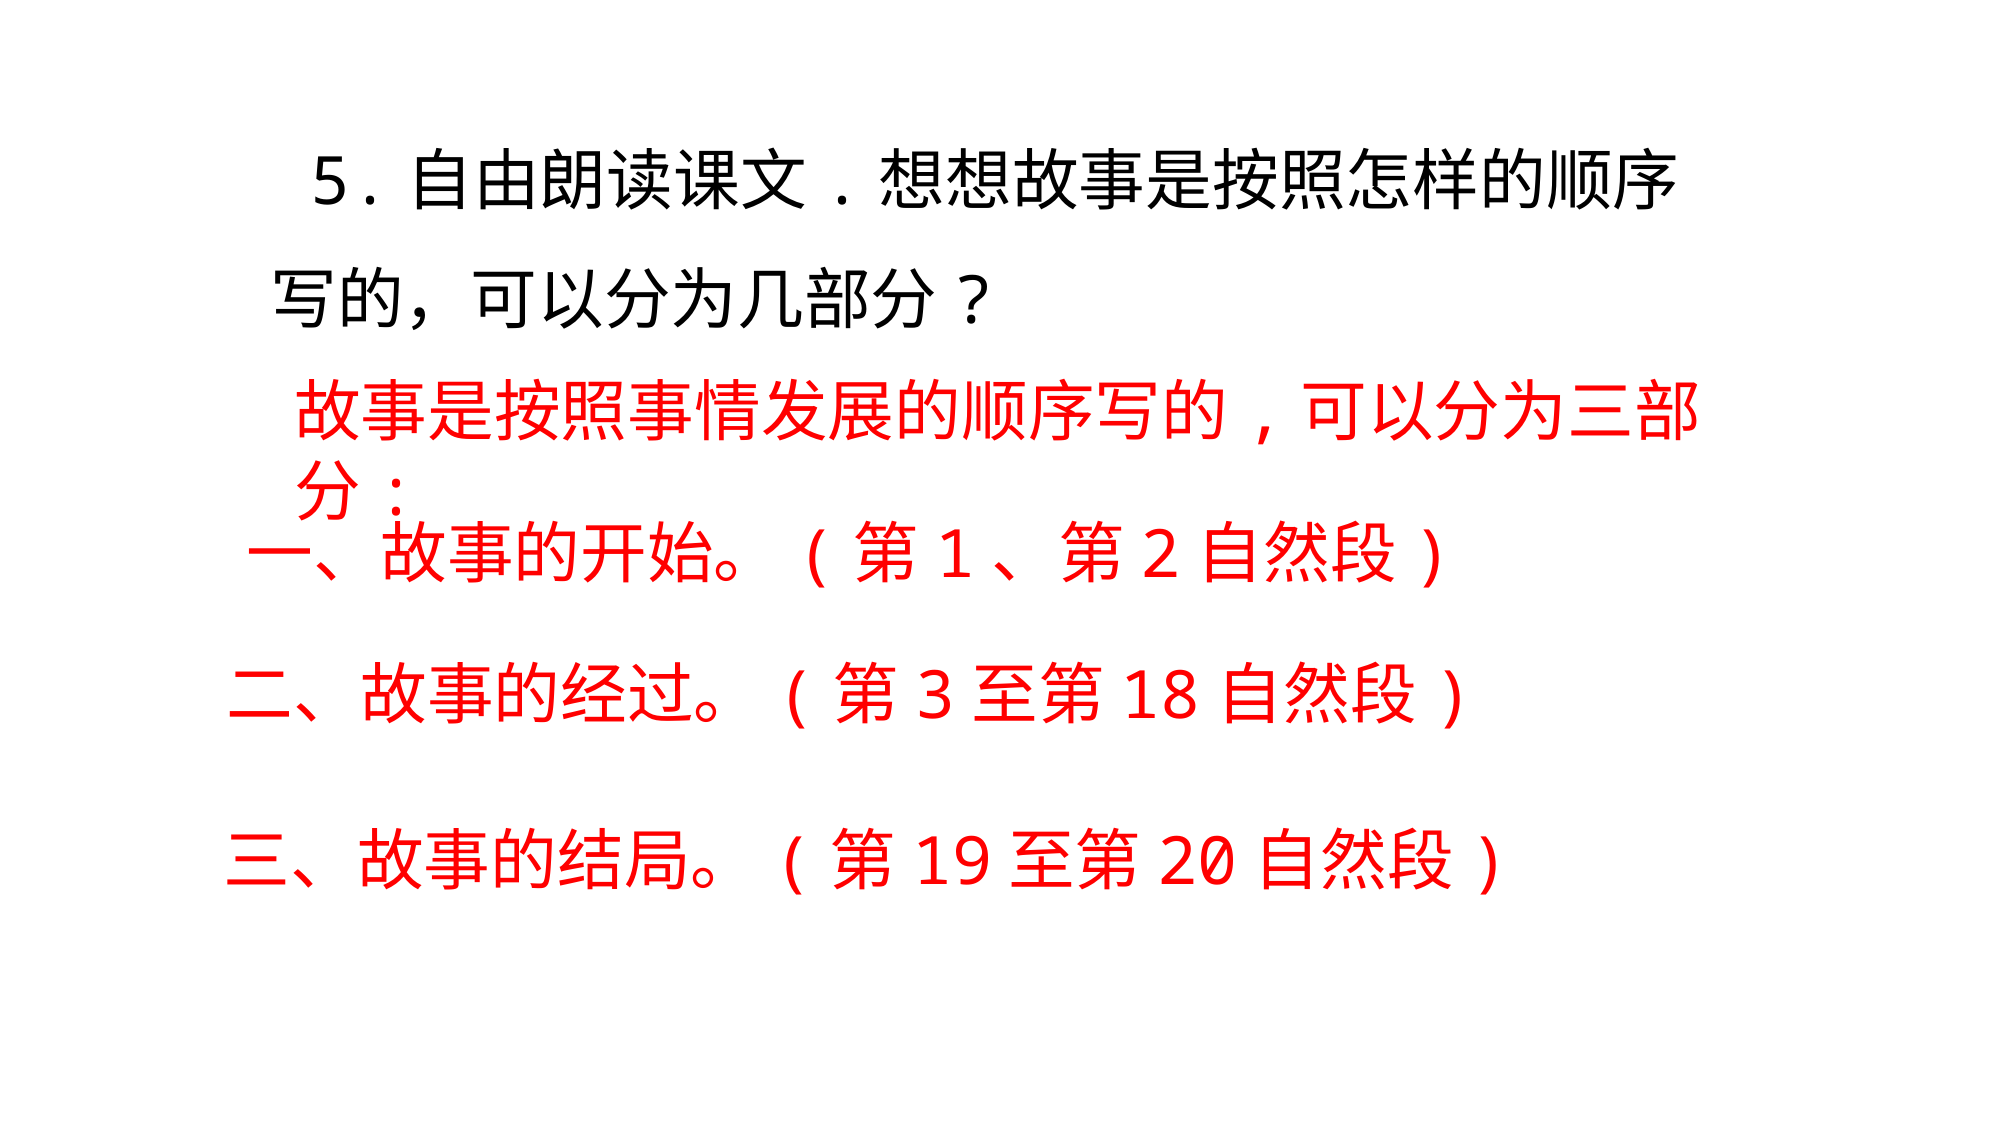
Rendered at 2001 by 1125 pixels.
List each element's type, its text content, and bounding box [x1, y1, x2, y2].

text_box 三、故事的结局。(第19至第20自然段) [208, 810, 1525, 906]
text_box 二、故事的经过。(第3至第18自然段) [212, 645, 1488, 740]
text_box 故事是按照事情发展的顺序写的,可以分为三部分: [279, 361, 1750, 537]
text_box 5.自由朗读课文.想想故事是按照怎样的顺序写的，可以分为几部分? [255, 90, 1750, 345]
text_box 一、故事的开始。(第1、第2自然段) [232, 503, 1468, 598]
